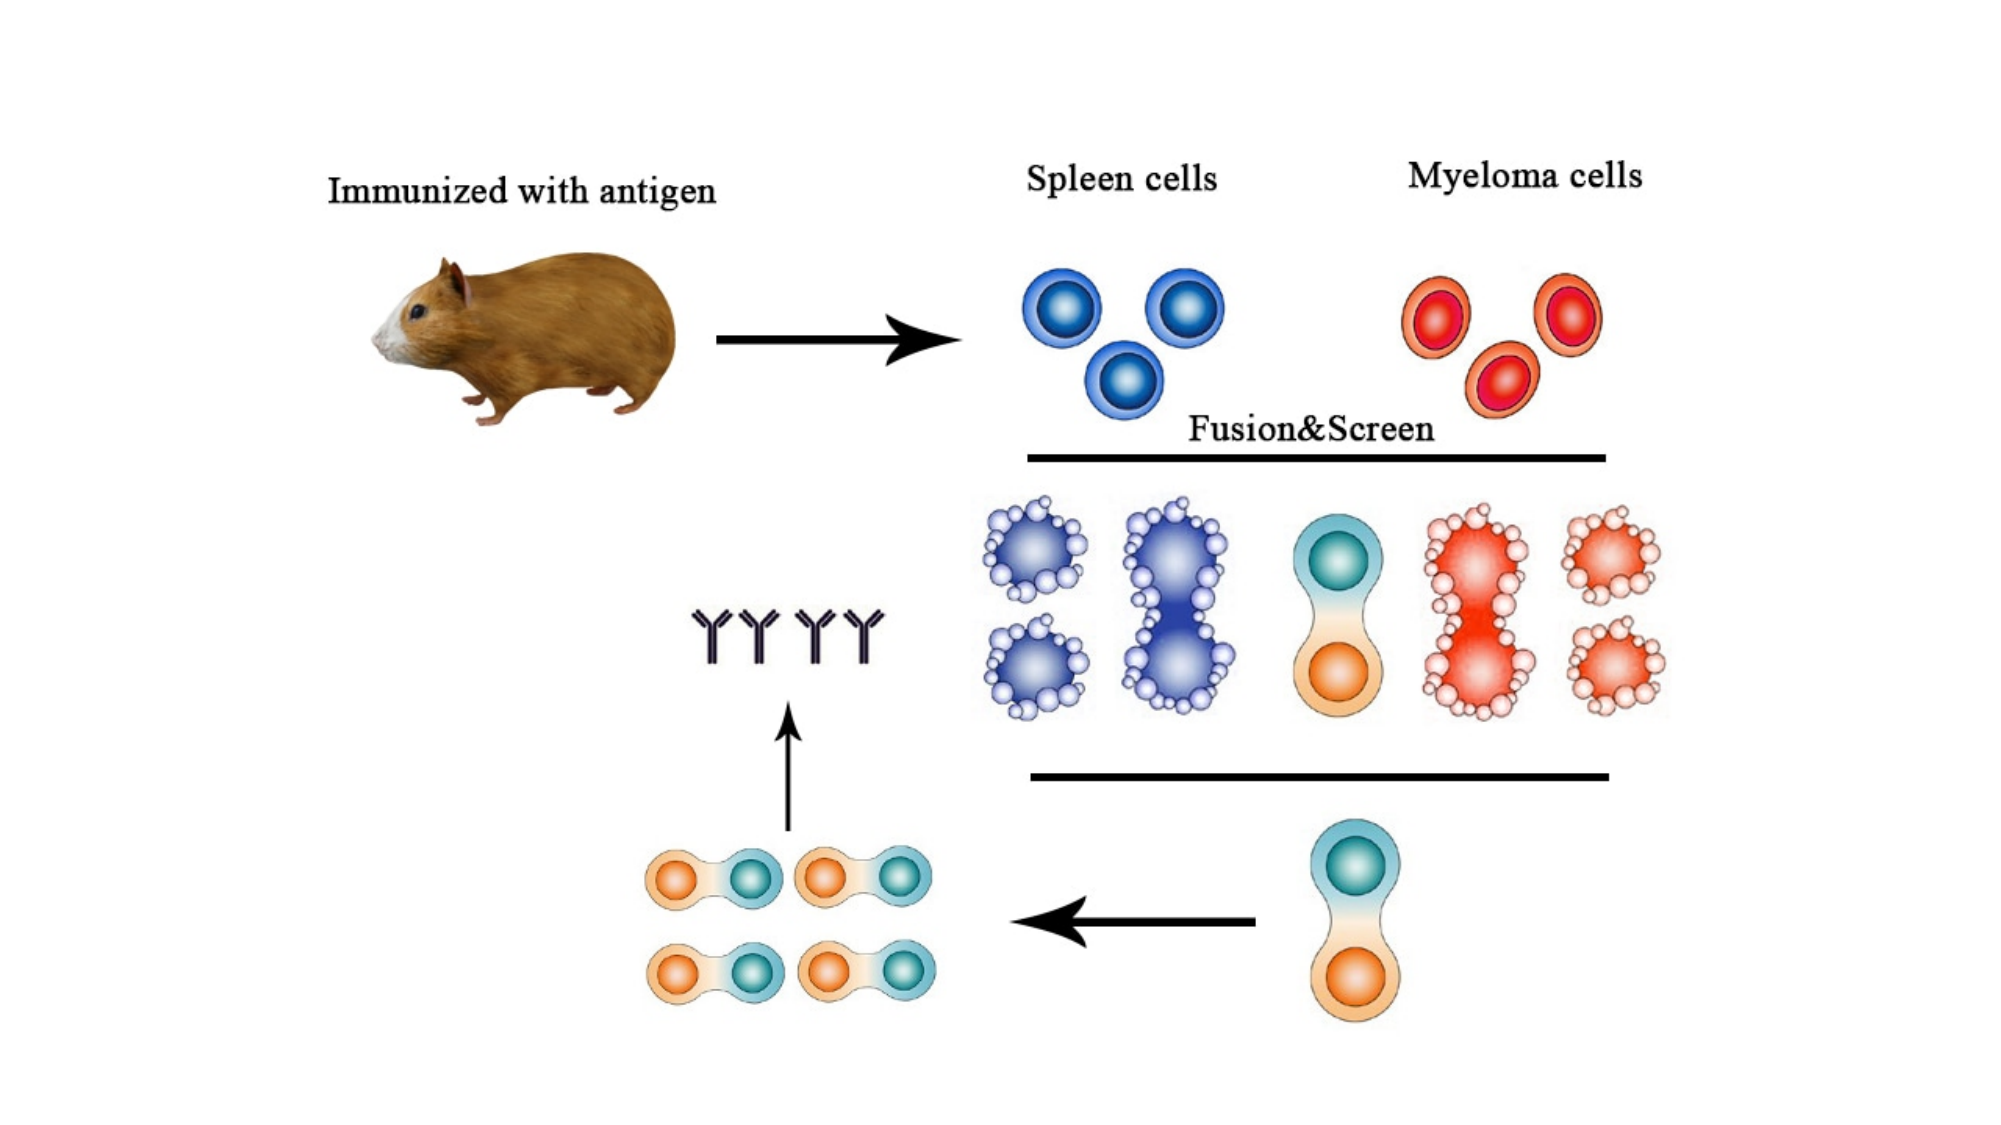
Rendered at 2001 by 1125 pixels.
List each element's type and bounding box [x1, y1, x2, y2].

picture [271, 123, 1761, 1066]
